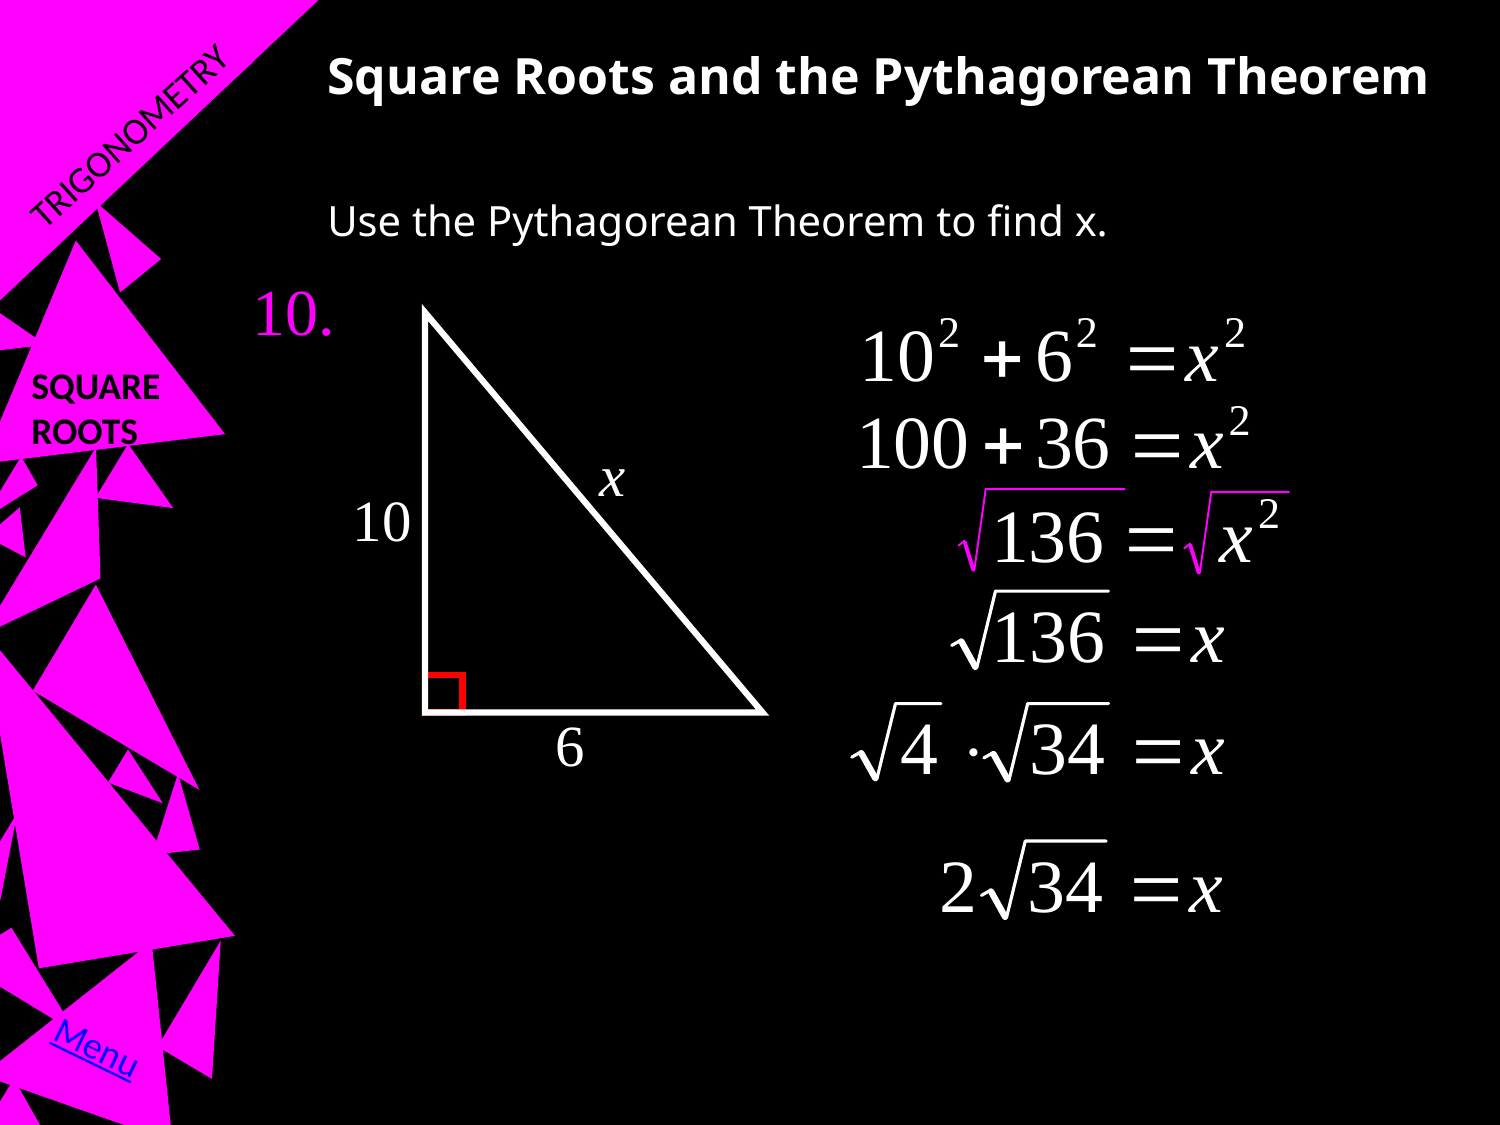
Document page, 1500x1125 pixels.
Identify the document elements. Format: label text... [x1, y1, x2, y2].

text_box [1137, 480, 1171, 573]
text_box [855, 299, 1261, 385]
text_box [927, 824, 1238, 938]
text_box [249, 274, 344, 352]
text_box Square Roots and the Pythagorean Theorem [326, 37, 1500, 113]
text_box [547, 712, 597, 781]
text_box Use the Pythagorean Theorem to find x. [326, 187, 1500, 253]
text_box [587, 456, 637, 511]
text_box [937, 574, 1241, 686]
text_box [837, 687, 1242, 801]
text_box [852, 387, 1264, 488]
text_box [349, 487, 419, 556]
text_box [424, 312, 763, 713]
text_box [1175, 477, 1301, 588]
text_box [949, 474, 1134, 573]
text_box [0, 0, 321, 1125]
